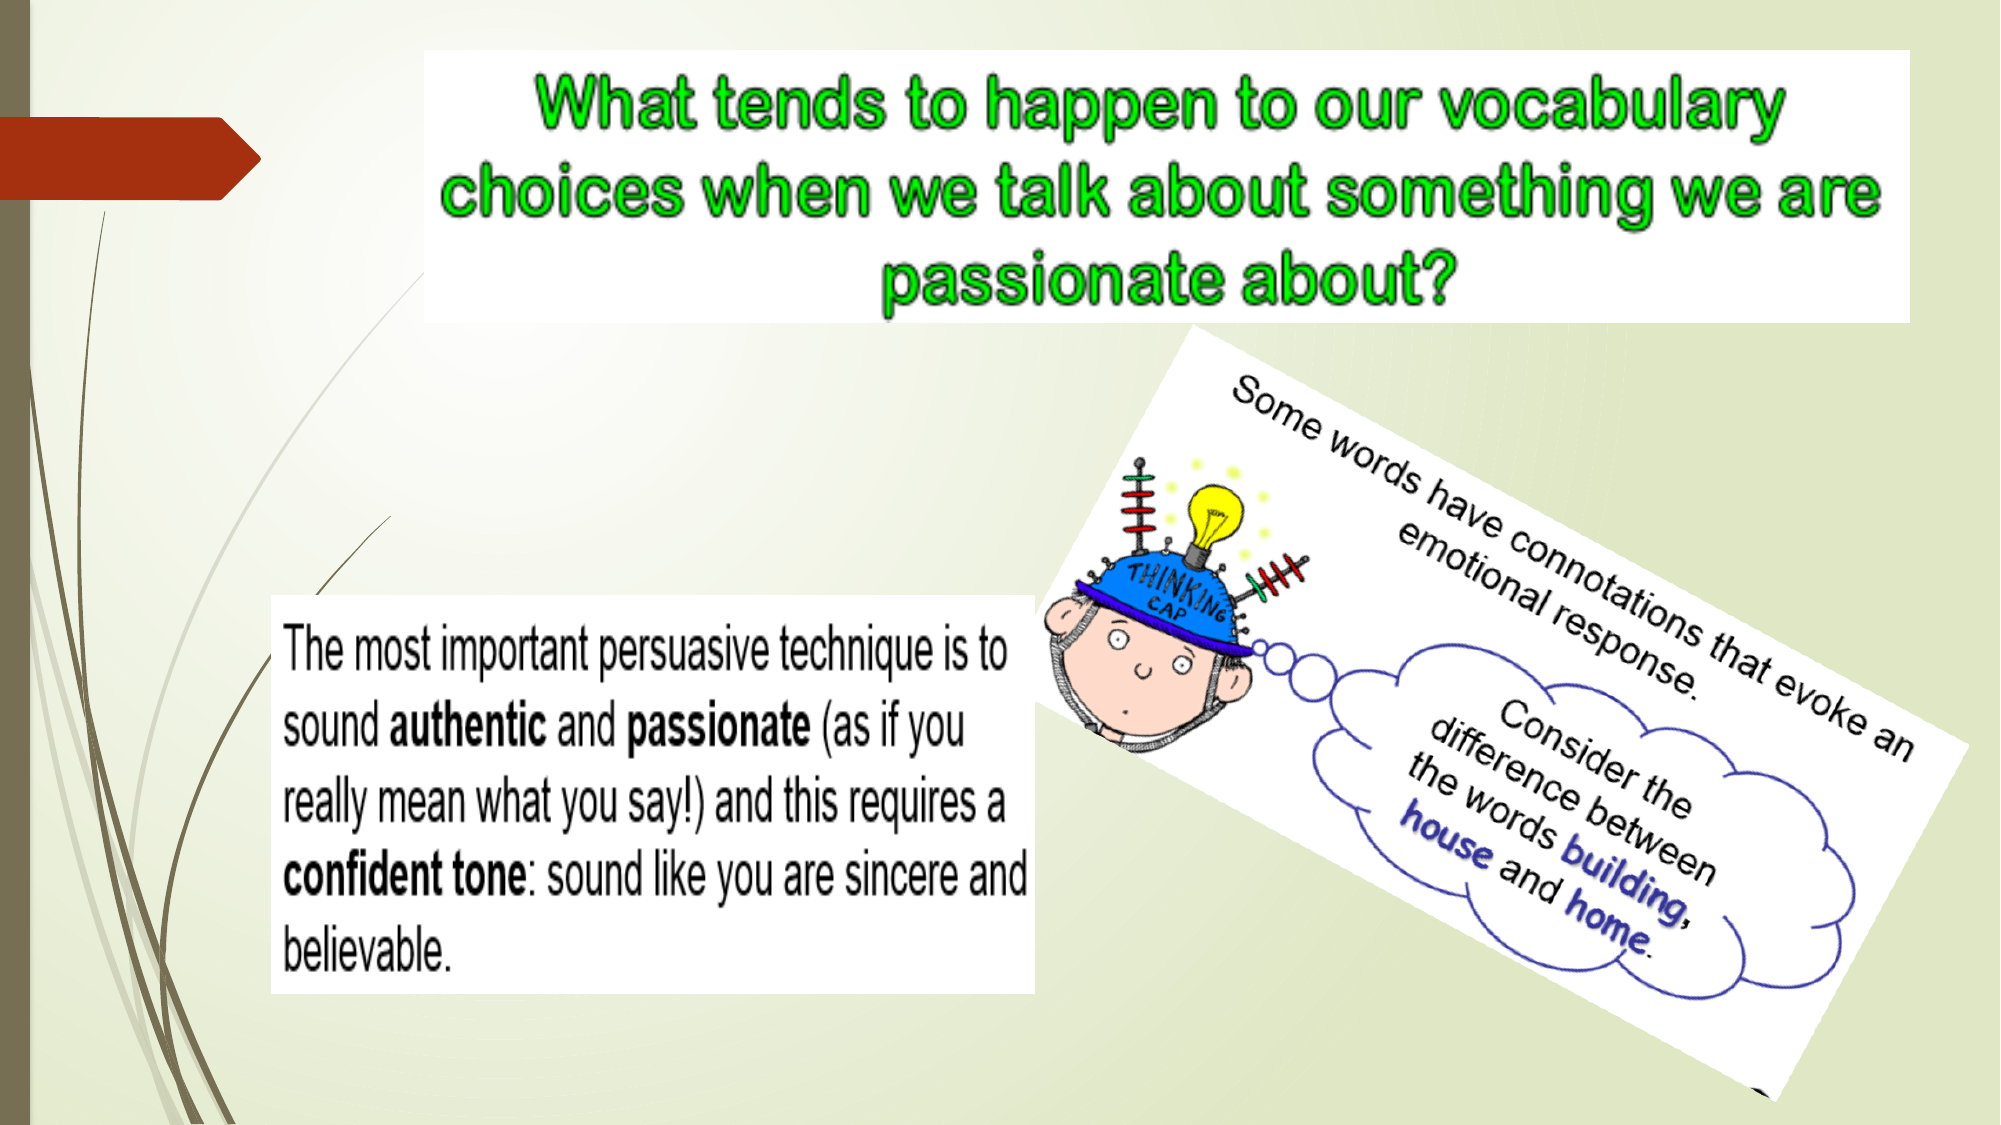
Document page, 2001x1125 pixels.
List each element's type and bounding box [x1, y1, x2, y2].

picture [1035, 325, 1969, 1101]
list [271, 595, 1035, 994]
list [424, 50, 1910, 324]
